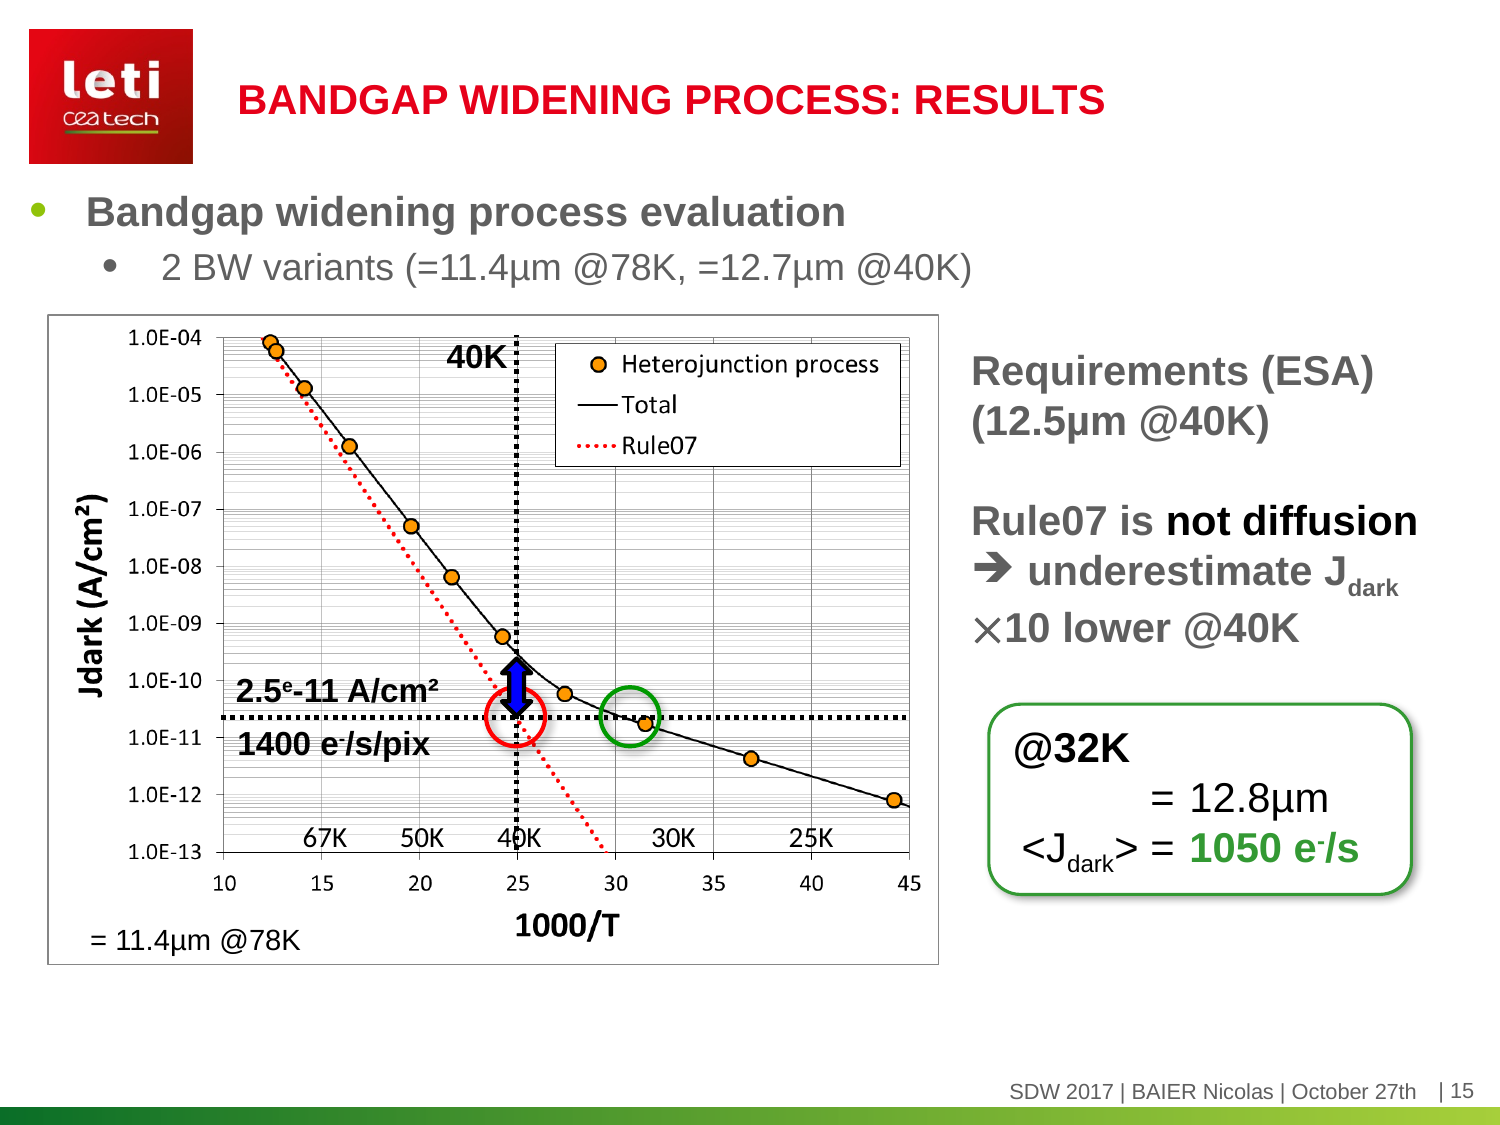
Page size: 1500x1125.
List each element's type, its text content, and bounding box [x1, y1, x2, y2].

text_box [287, 810, 850, 862]
text_box Requirements (ESA) (12.5µm @40K) Rule07 is not diffusion underestimate Jdark 10 lower @40K [944, 318, 1500, 676]
title Bandgap widening process: results [237, 30, 1443, 165]
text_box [218, 327, 907, 851]
picture [29, 29, 193, 164]
picture [46, 314, 940, 965]
footer SDW 2017 | BAIER Nicolas | October 27th [0, 1077, 1424, 1105]
